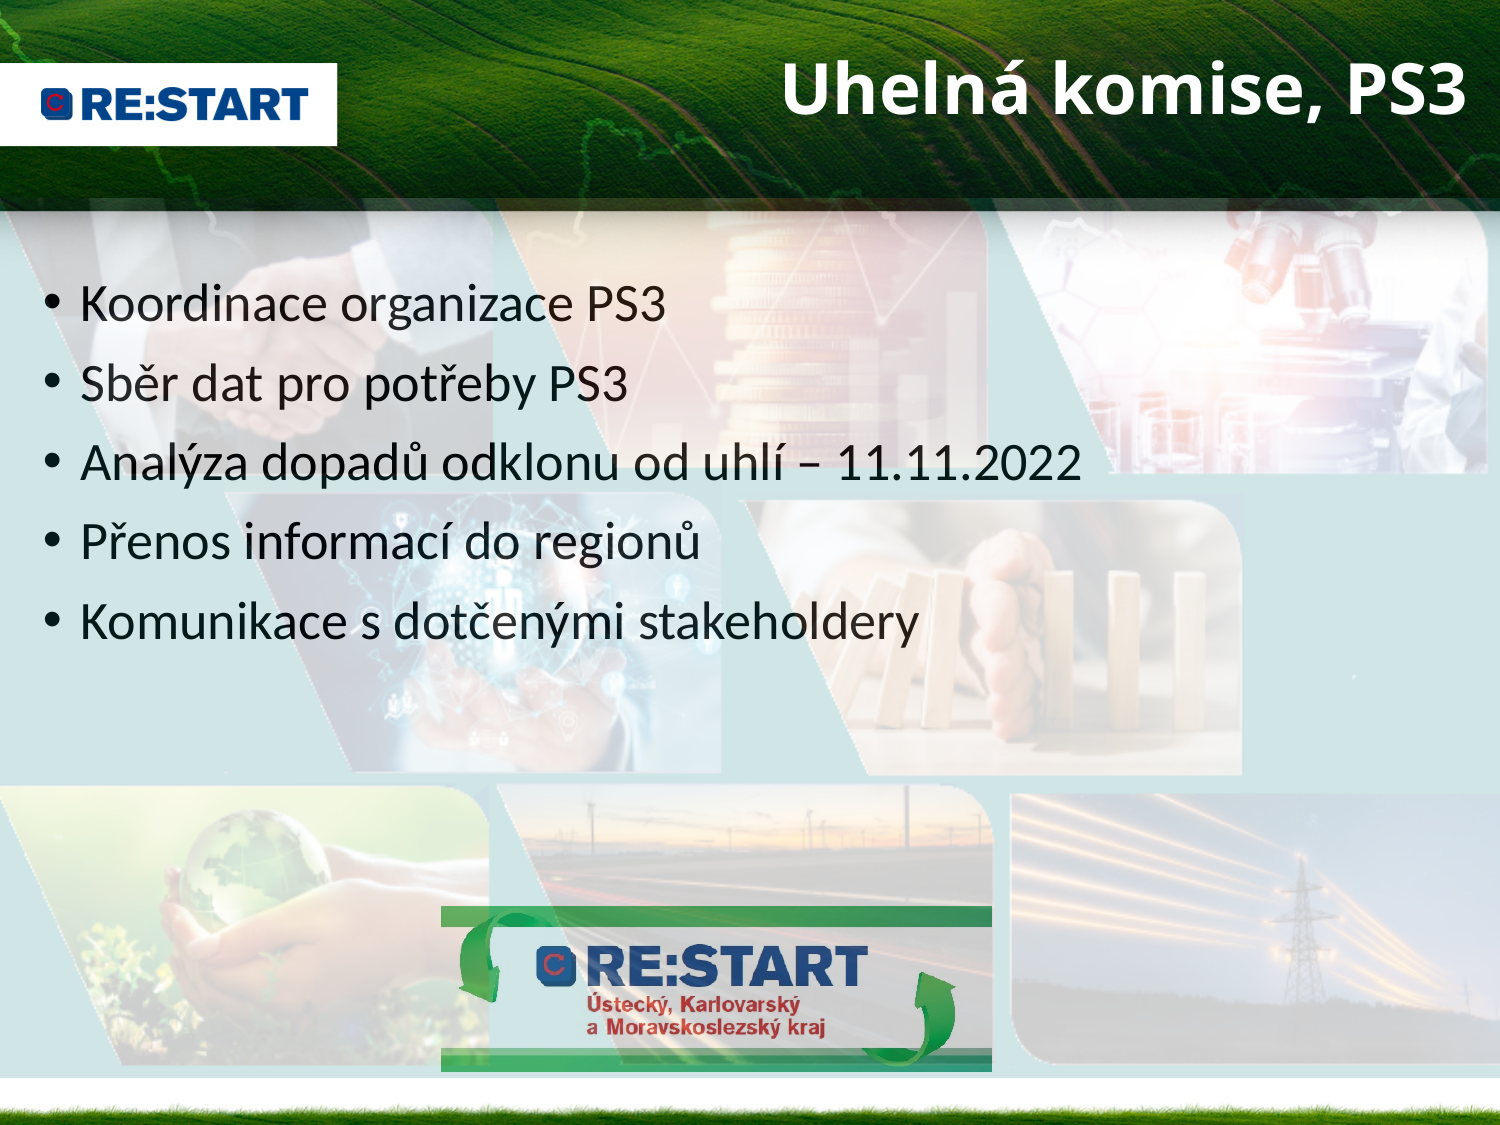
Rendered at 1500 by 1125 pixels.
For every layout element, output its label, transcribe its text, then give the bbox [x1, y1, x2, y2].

title Uhelná komise, PS3 [273, 47, 1480, 198]
picture [0, 0, 1500, 1125]
